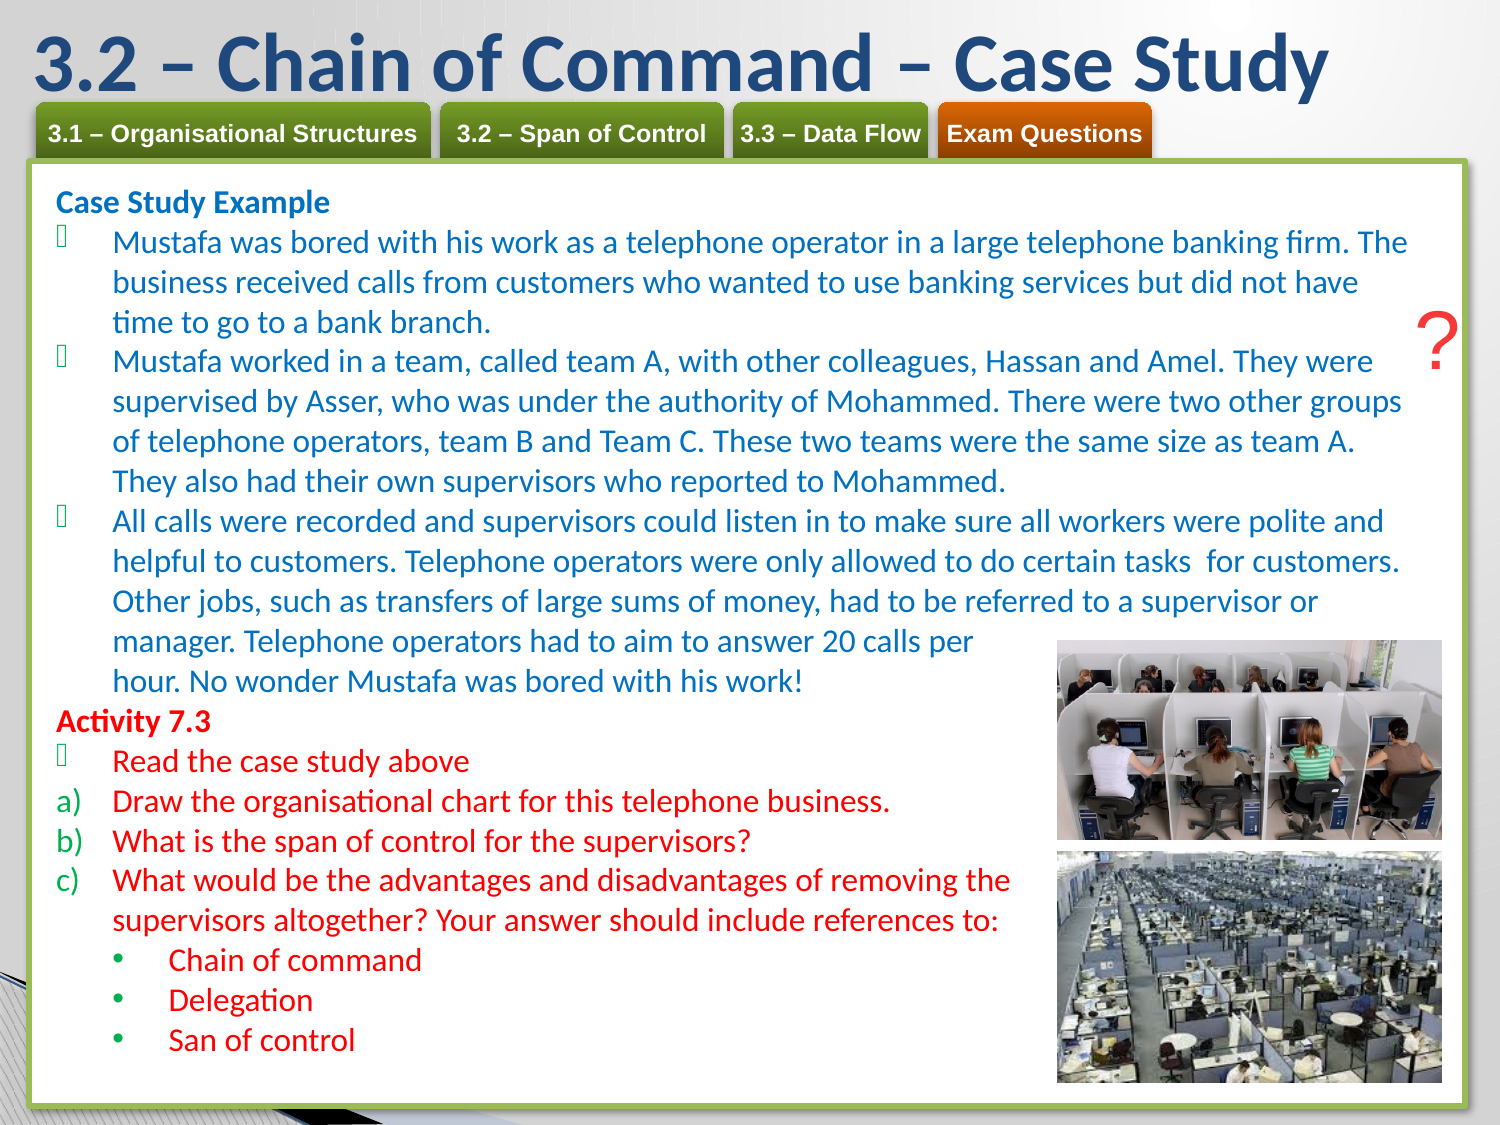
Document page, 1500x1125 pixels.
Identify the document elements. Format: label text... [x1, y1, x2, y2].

picture [1056, 851, 1442, 1083]
text_box Case Study Example Mustafa was bored with his work as a telephone operator in a large telephone banking firm. The business received calls from customers who wanted to use banking services but did not have time to go to a bank branch. Mustafa worked in a team, called team A, with other colleagues, Hassan and Amel. They were supervised by Asser, who was under the authority of Mohammed. There were two other groups of telephone operators, team B and Team C. These two teams were the same size as team A. They also had their own supervisors who reported to Mohammed. All calls were recorded and supervisors could listen in to make sure all workers were polite and helpful to customers. Telephone operators were only allowed to do certain tasks for customers. Other jobs, such as transfers of large sums of money, had to be referred to a supervisor or manager. Telephone operators had to aim to answer 20 calls per hour. No wonder Mustafa was bored with his work! Activity 7.3 Read the case study above Draw the organisational chart for this telephone business. What is the span of control for the supervisors? What would be the advantages and disadvantages of removing the supervisors altogether? Your answer should include references to: Chain of command Delegation San of control [41, 172, 1435, 1066]
title 3.2 – Chain of Command – Case Study [17, 7, 1471, 110]
picture [281, 1114, 303, 1125]
picture [1056, 640, 1442, 841]
text_box ? [1399, 278, 1459, 394]
